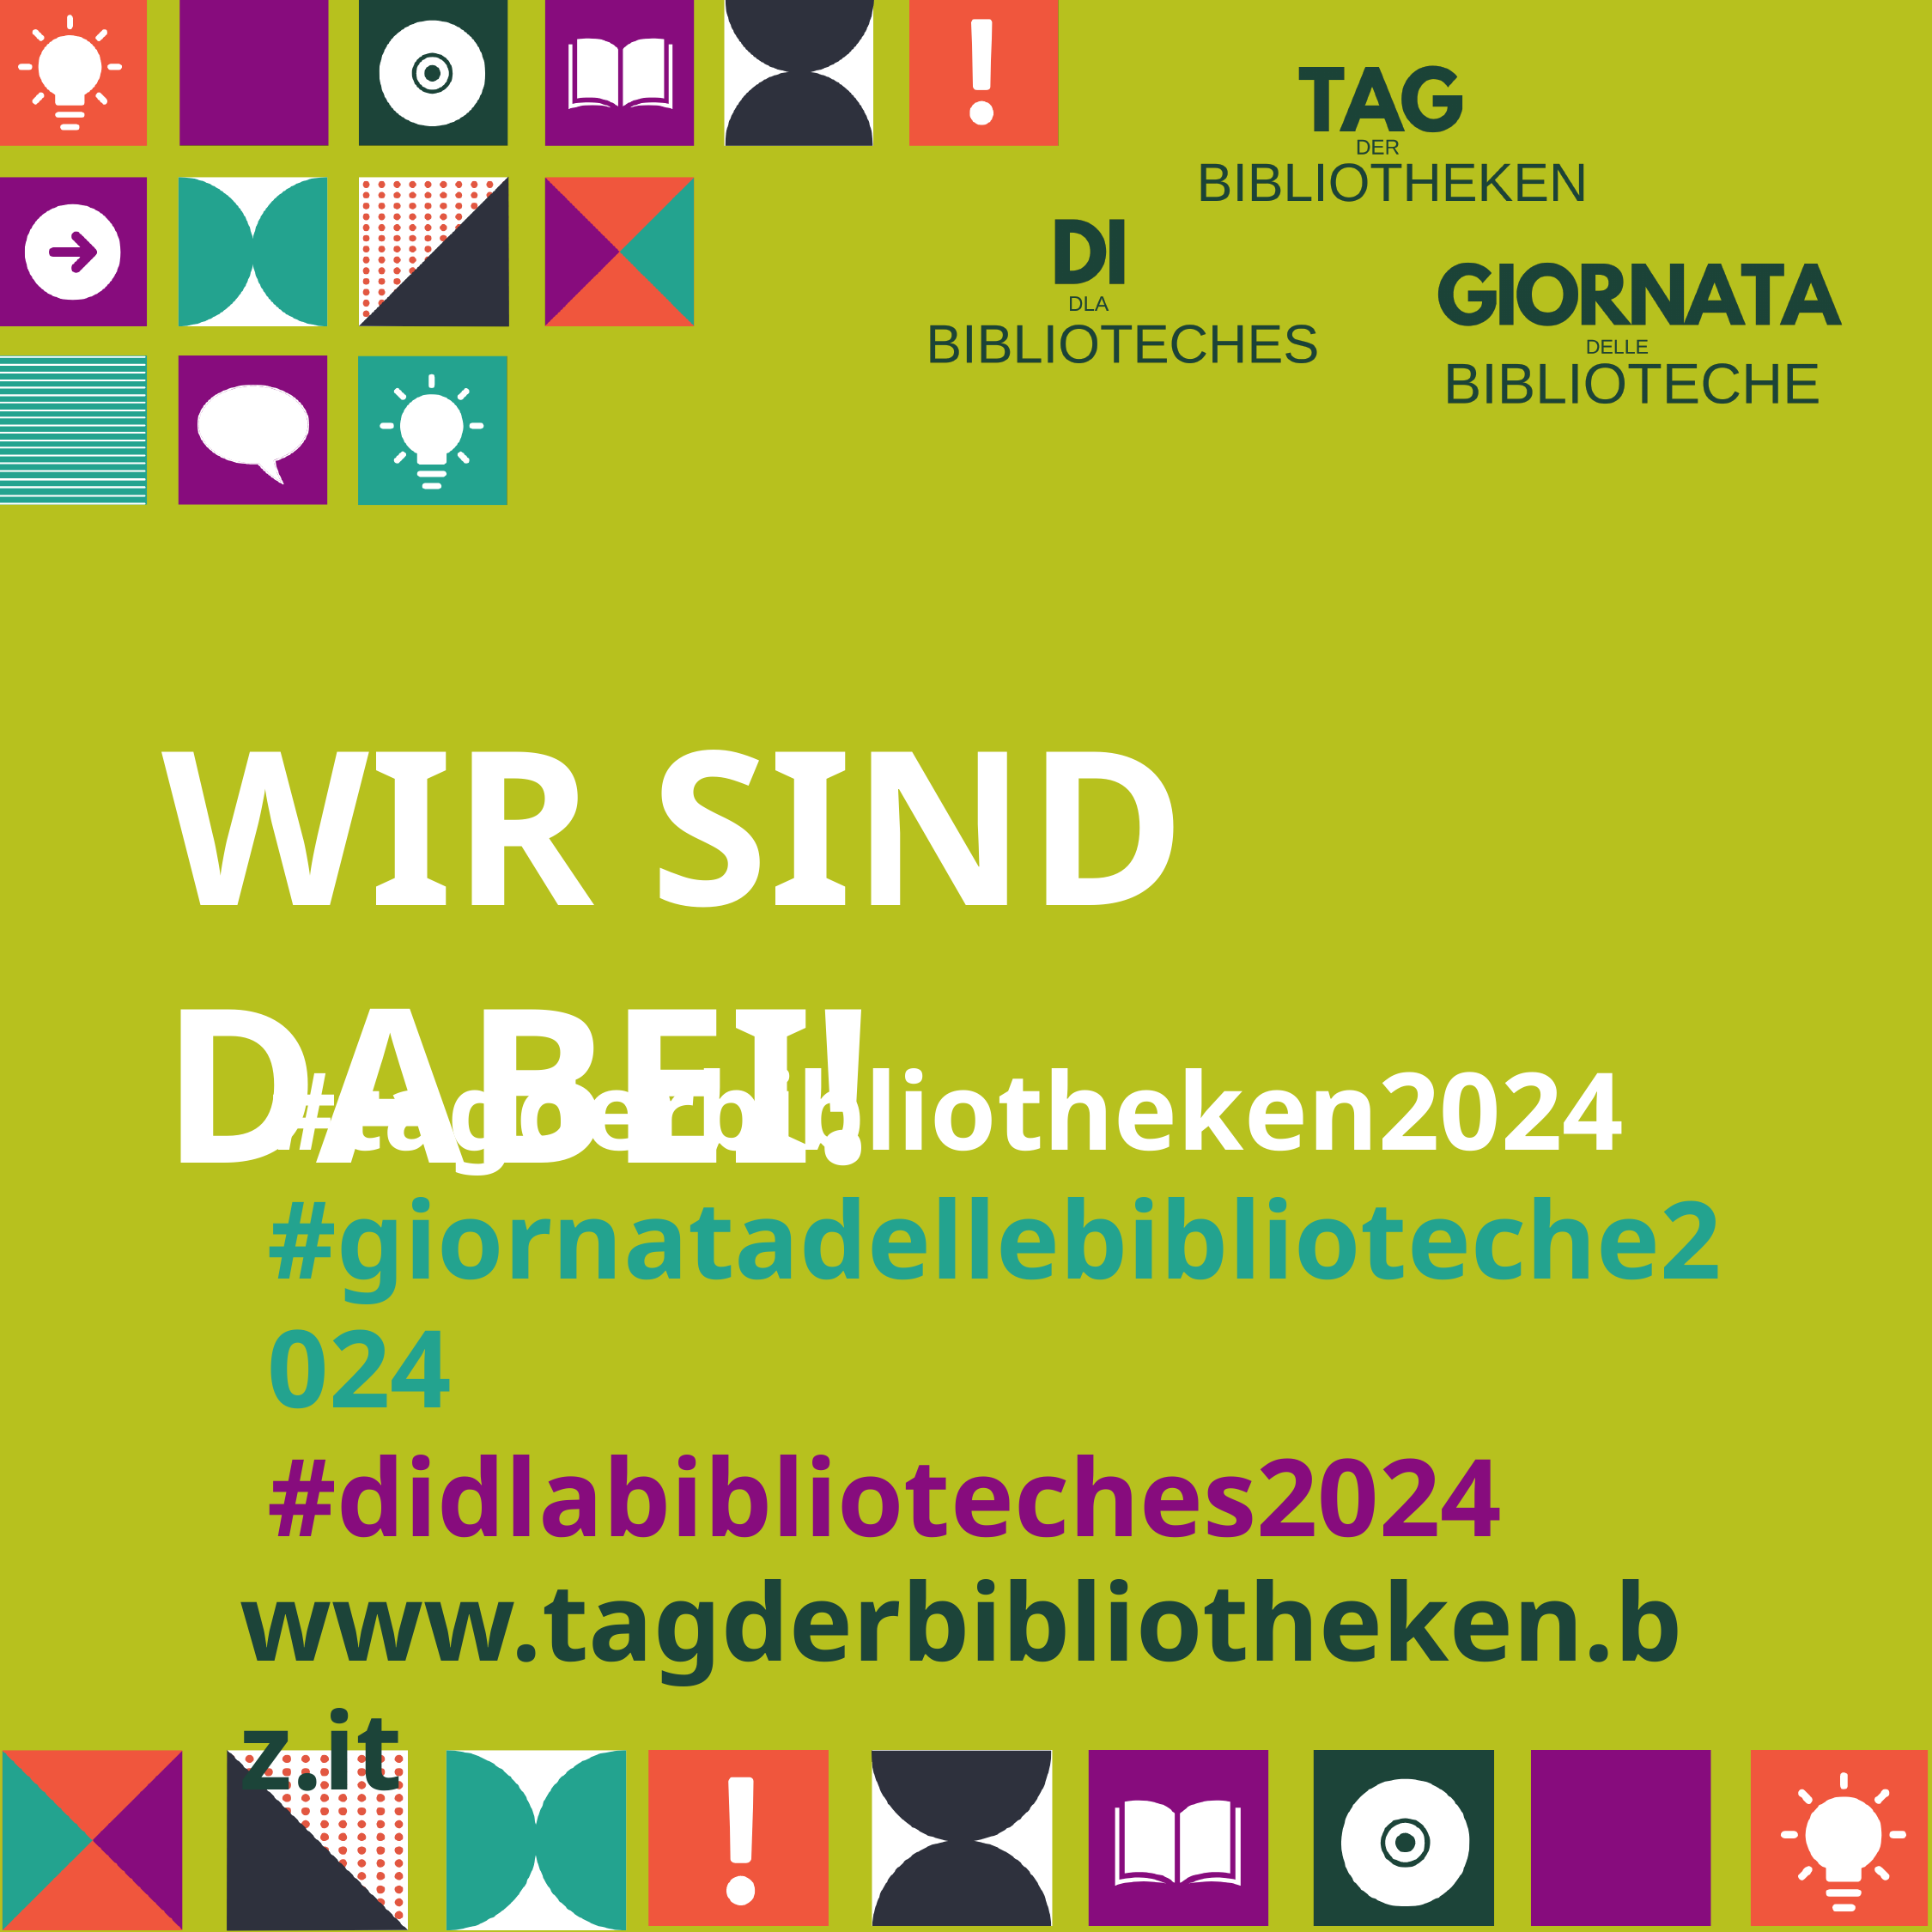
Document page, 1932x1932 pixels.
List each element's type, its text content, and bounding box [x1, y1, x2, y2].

text_box www.tagderbibliotheken.bz.it [228, 1547, 1704, 1730]
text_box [0, 1730, 1929, 1932]
text_box #tagderbibliotheken2024 #giornatadellebiblioteche2024 #didlabiblioteches2024 [254, 1036, 1777, 1565]
picture [0, 0, 1868, 511]
text_box WIR SIND DABEI! [149, 683, 1868, 1212]
